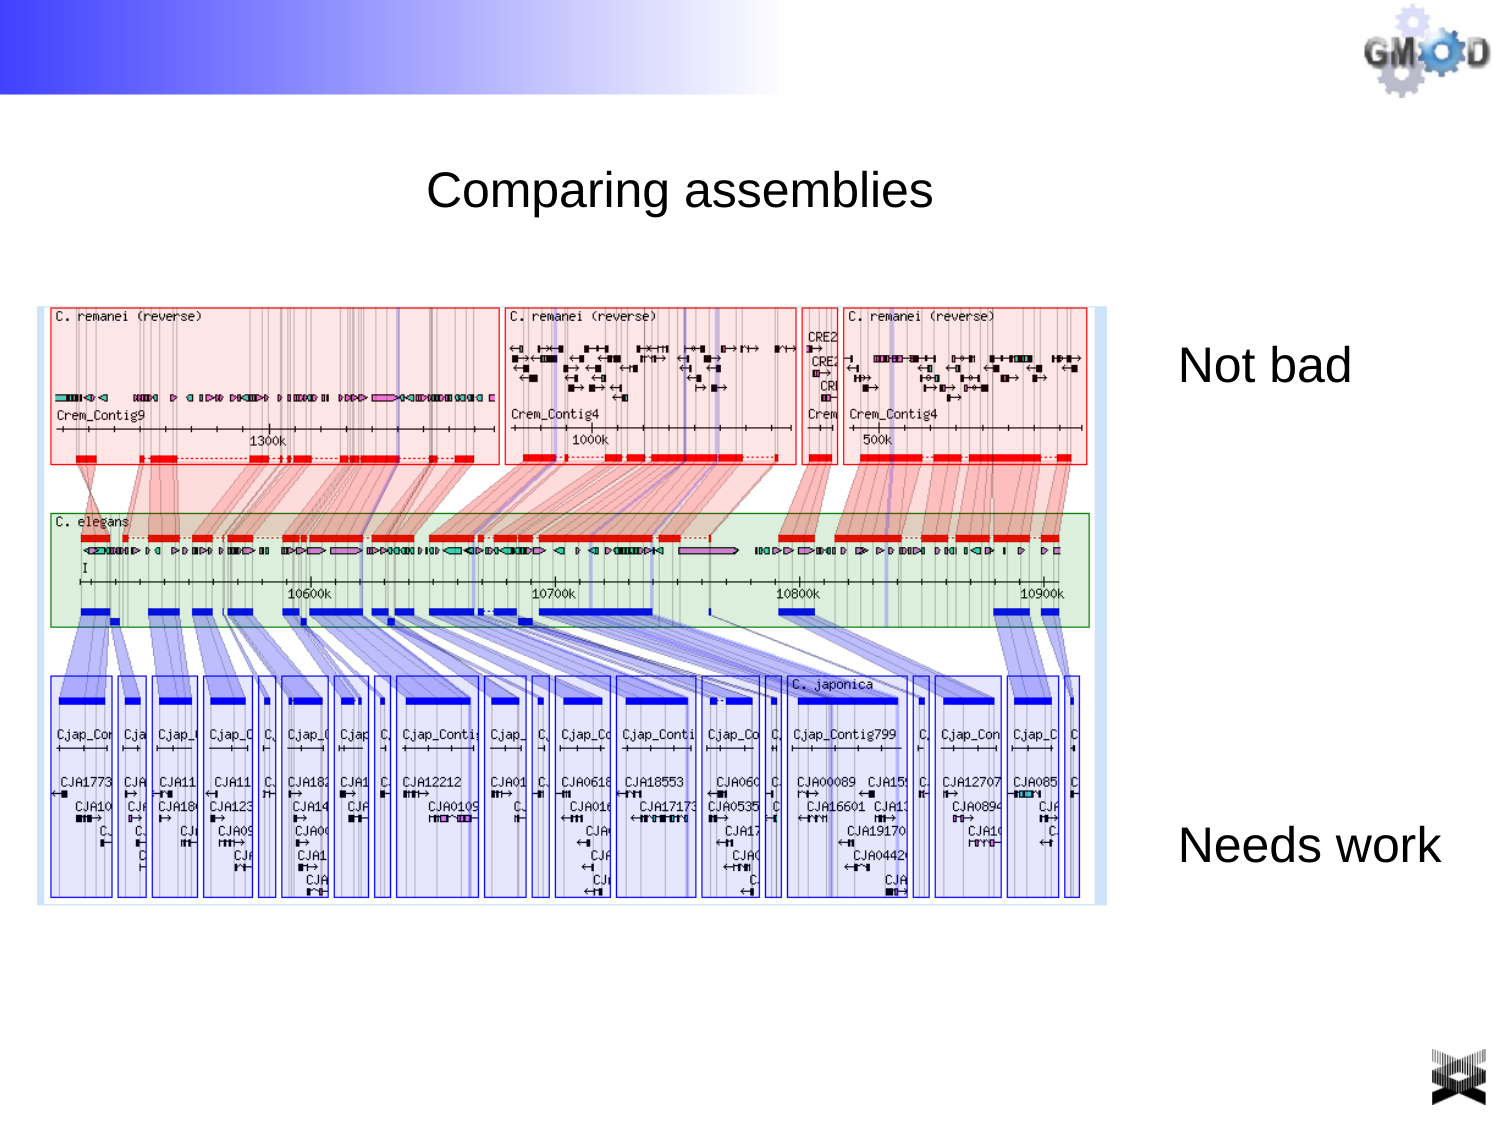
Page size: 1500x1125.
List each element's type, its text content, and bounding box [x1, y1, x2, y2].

text_box Not bad Needs work [1163, 324, 1457, 881]
picture [37, 299, 1107, 914]
text_box Comparing assemblies [411, 149, 949, 226]
picture [1431, 1049, 1487, 1105]
